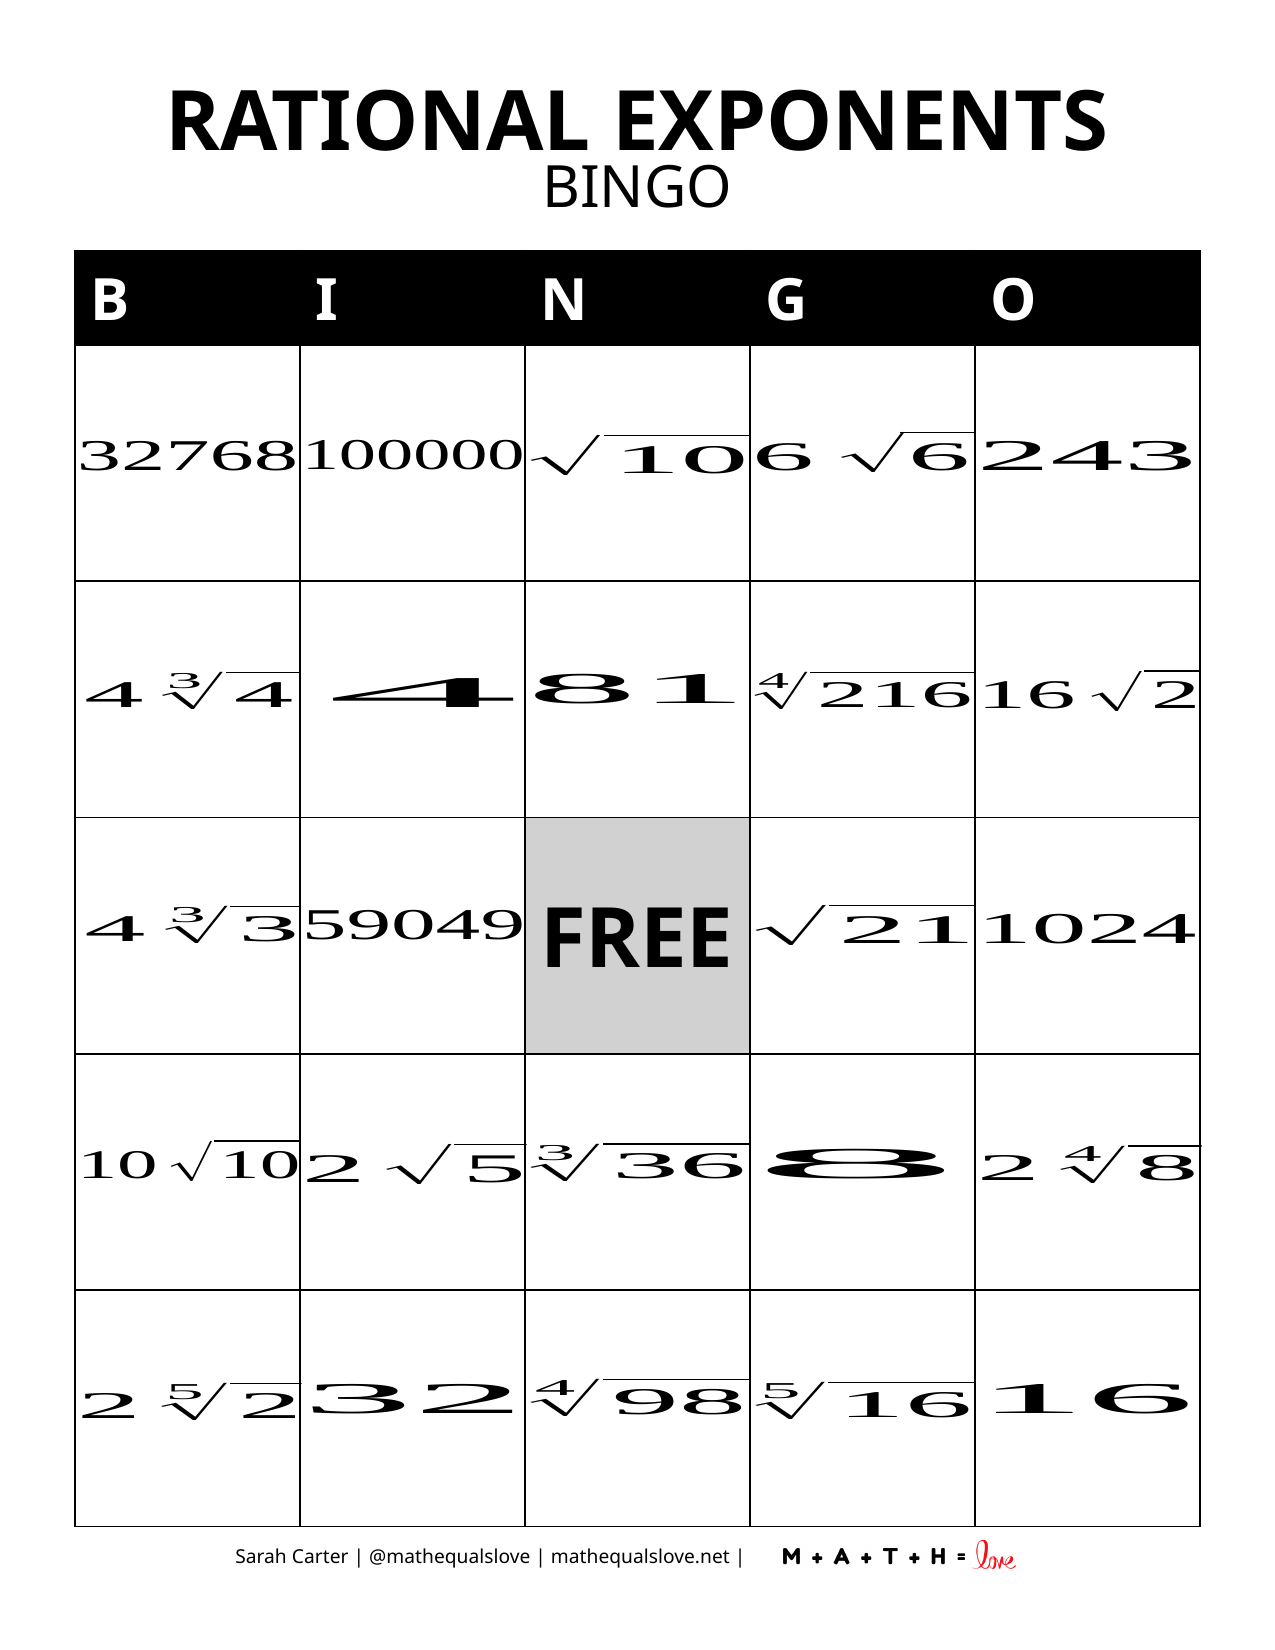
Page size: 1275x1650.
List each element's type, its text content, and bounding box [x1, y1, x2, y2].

table_cell [976, 346, 1199, 580]
table_header G [751, 251, 974, 344]
table_cell [301, 818, 524, 1053]
table_cell [301, 1055, 524, 1289]
table_cell [751, 346, 974, 580]
table_cell [301, 346, 524, 580]
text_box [220, 1535, 1055, 1576]
table_cell [976, 818, 1199, 1053]
table_cell [76, 1291, 299, 1526]
table_cell [76, 818, 299, 1053]
table_cell [301, 1291, 524, 1526]
table_cell [76, 346, 299, 580]
table_cell [526, 582, 749, 817]
table_cell [301, 582, 524, 817]
table_header O [976, 251, 1199, 344]
table_cell [751, 582, 974, 817]
table_cell [526, 346, 749, 580]
table_cell [526, 1291, 749, 1526]
text_box RATIONAL EXPONENTS [74, 59, 1200, 175]
table_cell [976, 1291, 1199, 1526]
table_cell [976, 1055, 1199, 1289]
table_cell [976, 582, 1199, 817]
table_cell [526, 1055, 749, 1289]
table_header B [76, 251, 299, 344]
table_header I [301, 251, 524, 344]
table_header N [526, 251, 749, 344]
table_cell FREE [526, 818, 749, 1053]
table_cell [76, 1055, 299, 1289]
table_cell [751, 1055, 974, 1289]
table_cell [76, 582, 299, 817]
table_cell [751, 1291, 974, 1526]
text_box BINGO [74, 175, 1200, 226]
table_cell [751, 818, 974, 1053]
